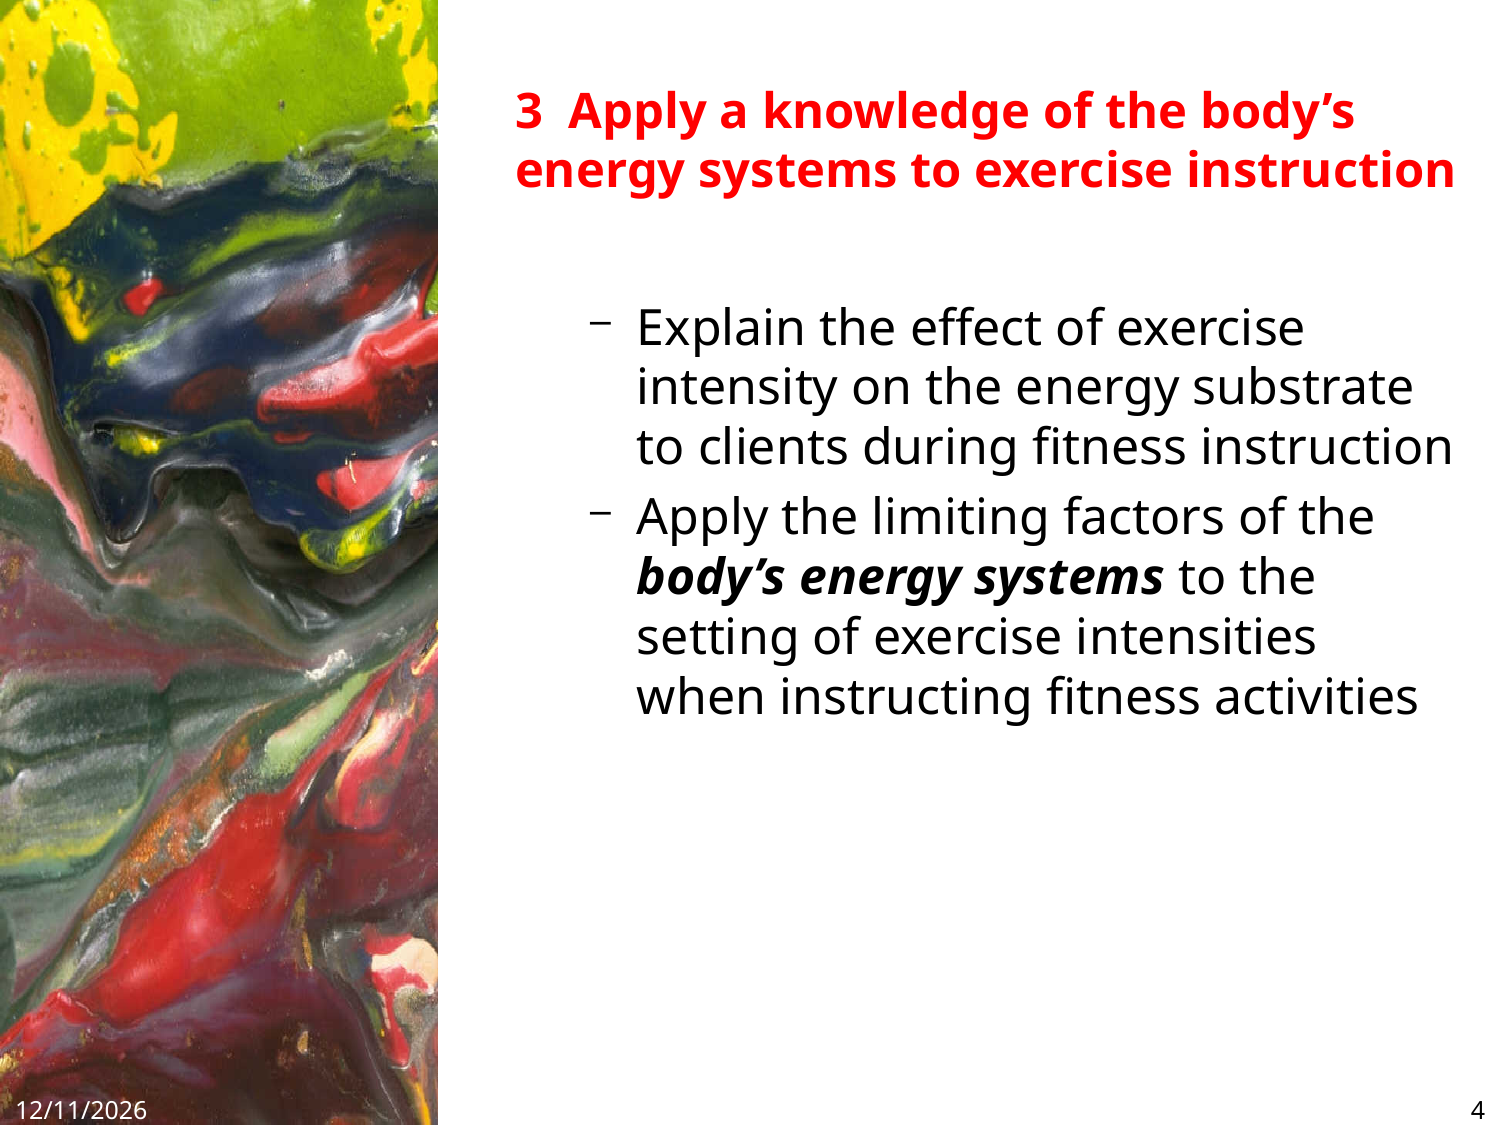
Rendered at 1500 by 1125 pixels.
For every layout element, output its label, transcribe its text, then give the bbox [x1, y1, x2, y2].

slide_number 4 [1324, 1087, 1500, 1125]
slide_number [0, 1087, 251, 1125]
title 3 Apply a knowledge of the body’s energy systems to exercise instruction [499, 44, 1476, 233]
list Explain the effect of exercise intensity on the energy substrate to clients during fitness instruction Apply the limiting factors of the body’s energy systems to the setting of exercise intensities when instructing fitness activities [499, 287, 1476, 1031]
picture [0, 0, 438, 1125]
